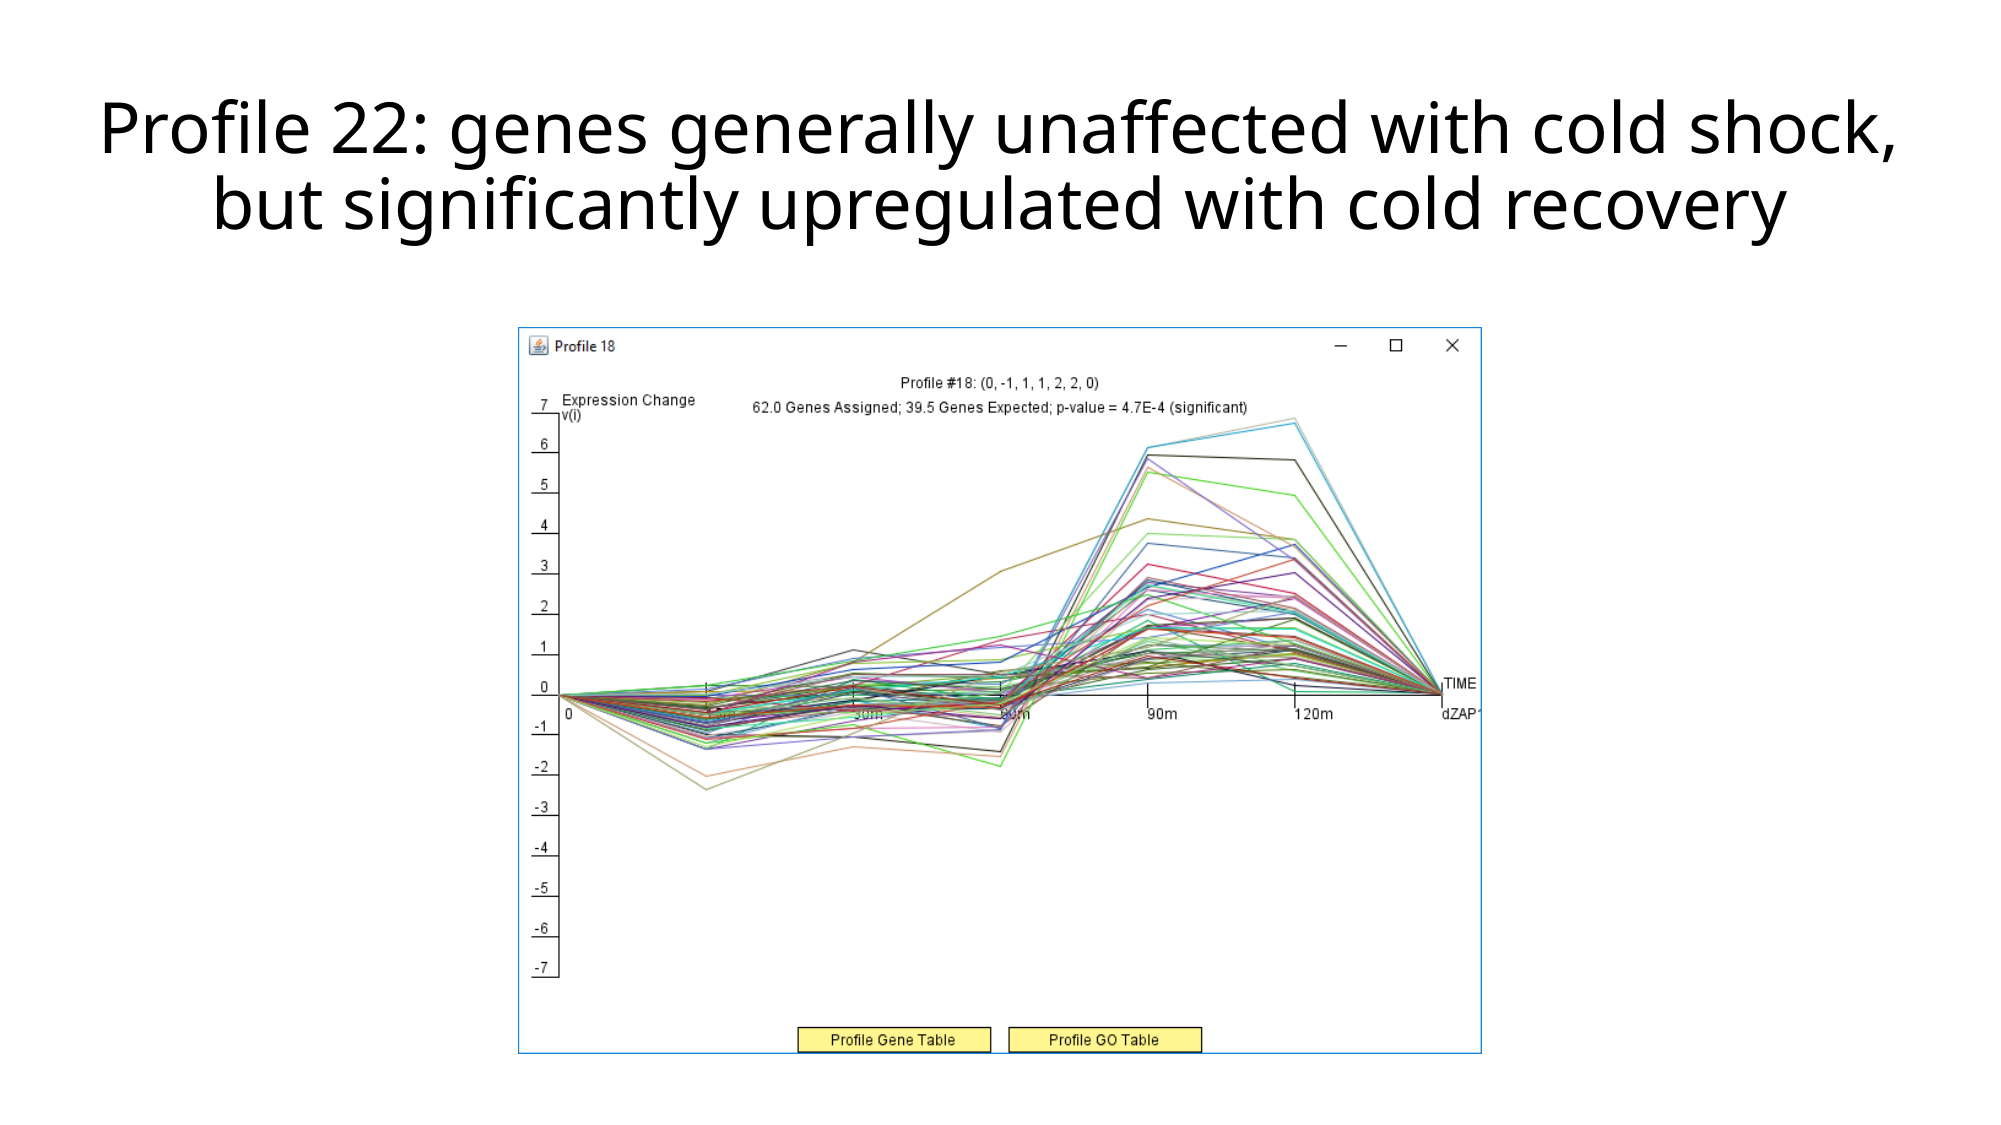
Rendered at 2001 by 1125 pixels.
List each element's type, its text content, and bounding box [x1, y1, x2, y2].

title Profile 22: genes generally unaffected with cold shock, but significantly upregulated with cold recovery [68, 59, 1932, 278]
picture [518, 327, 1482, 1055]
